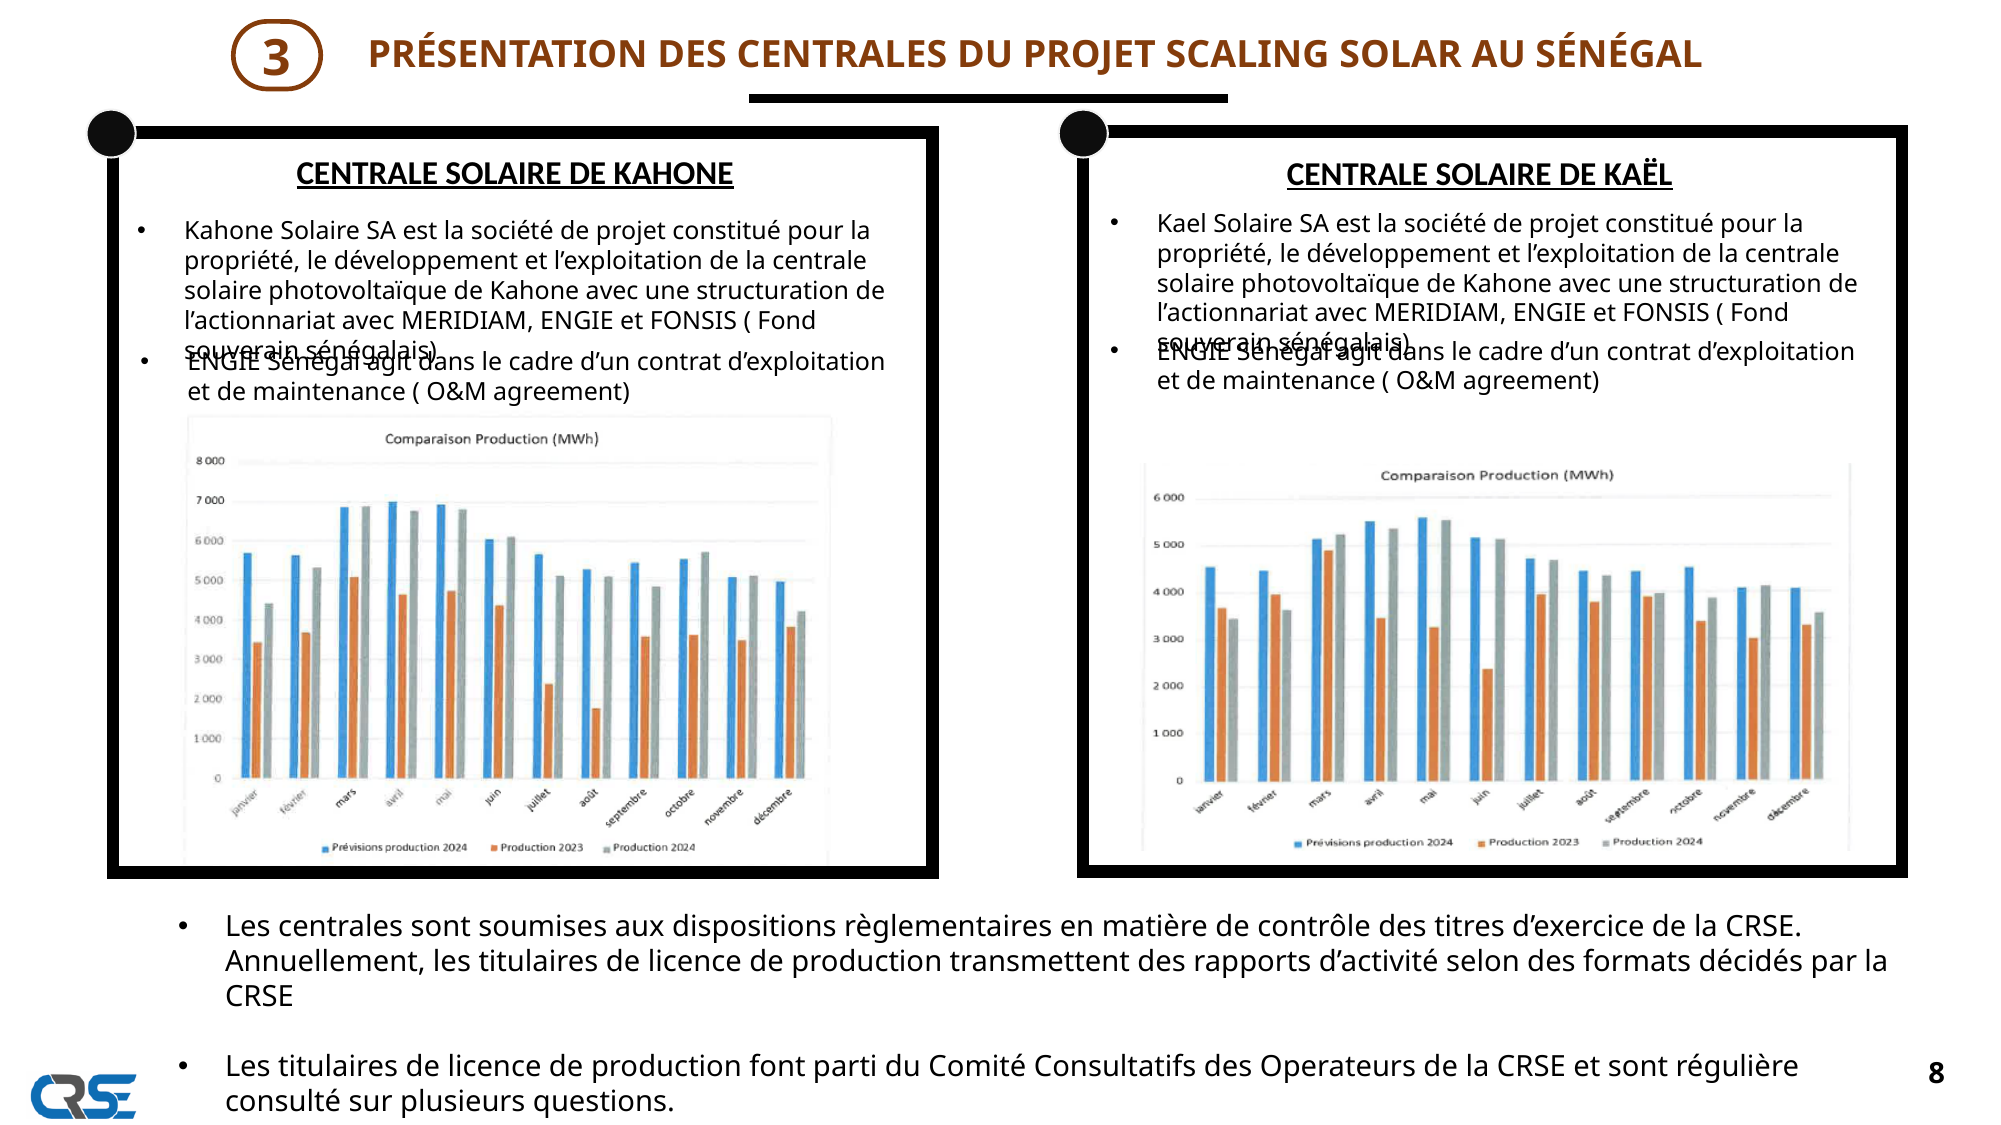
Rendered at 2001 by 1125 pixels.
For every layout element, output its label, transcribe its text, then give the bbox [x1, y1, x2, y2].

text_box 3 [233, 21, 321, 89]
text_box [1082, 131, 1903, 873]
picture [162, 401, 843, 873]
text_box ENGIE Sénégal agit dans le cadre d’un contrat d’exploitation et de maintenance ( O&M agreement) [125, 338, 906, 413]
text_box Les centrales sont soumises aux dispositions règlementaires en matière de contrôle des titres d’exercice de la CRSE. Annuellement, les titulaires de licence de production transmettent des rapports d’activité selon des formats décidés par la CRSE Les titulaires de licence de production font parti du Comité Consultatifs des Operateurs de la CRSE et sont régulière consulté sur plusieurs questions. [163, 900, 1914, 1125]
text_box [112, 131, 934, 873]
picture [26, 1071, 140, 1119]
text_box CENTRALE SOLAIRE DE KAHONE [277, 143, 754, 199]
text_box Kahone Solaire SA est la société de projet constitué pour la propriété, le développement et l’exploitation de la centrale solaire photovoltaïque de Kahone avec une structuration de l’actionnariat avec MERIDIAM, ENGIE et FONSIS ( Fond souverain sénégalais) [122, 207, 930, 372]
text_box [85, 108, 137, 159]
text_box [1057, 108, 1109, 159]
text_box 8 [1913, 1046, 1960, 1097]
text_box ENGIE Sénégal agit dans le cadre d’un contrat d’exploitation et de maintenance ( O&M agreement) [1095, 327, 1875, 403]
picture [1131, 463, 1866, 851]
text_box PRÉSENTATION DES CENTRALES DU PROJET SCALING SOLAR AU SÉNÉGAL [352, 0, 2000, 164]
text_box Kael Solaire SA est la société de projet constitué pour la propriété, le développement et l’exploitation de la centrale solaire photovoltaïque de Kahone avec une structuration de l’actionnariat avec MERIDIAM, ENGIE et FONSIS ( Fond souverain sénégalais) [1095, 199, 1903, 365]
